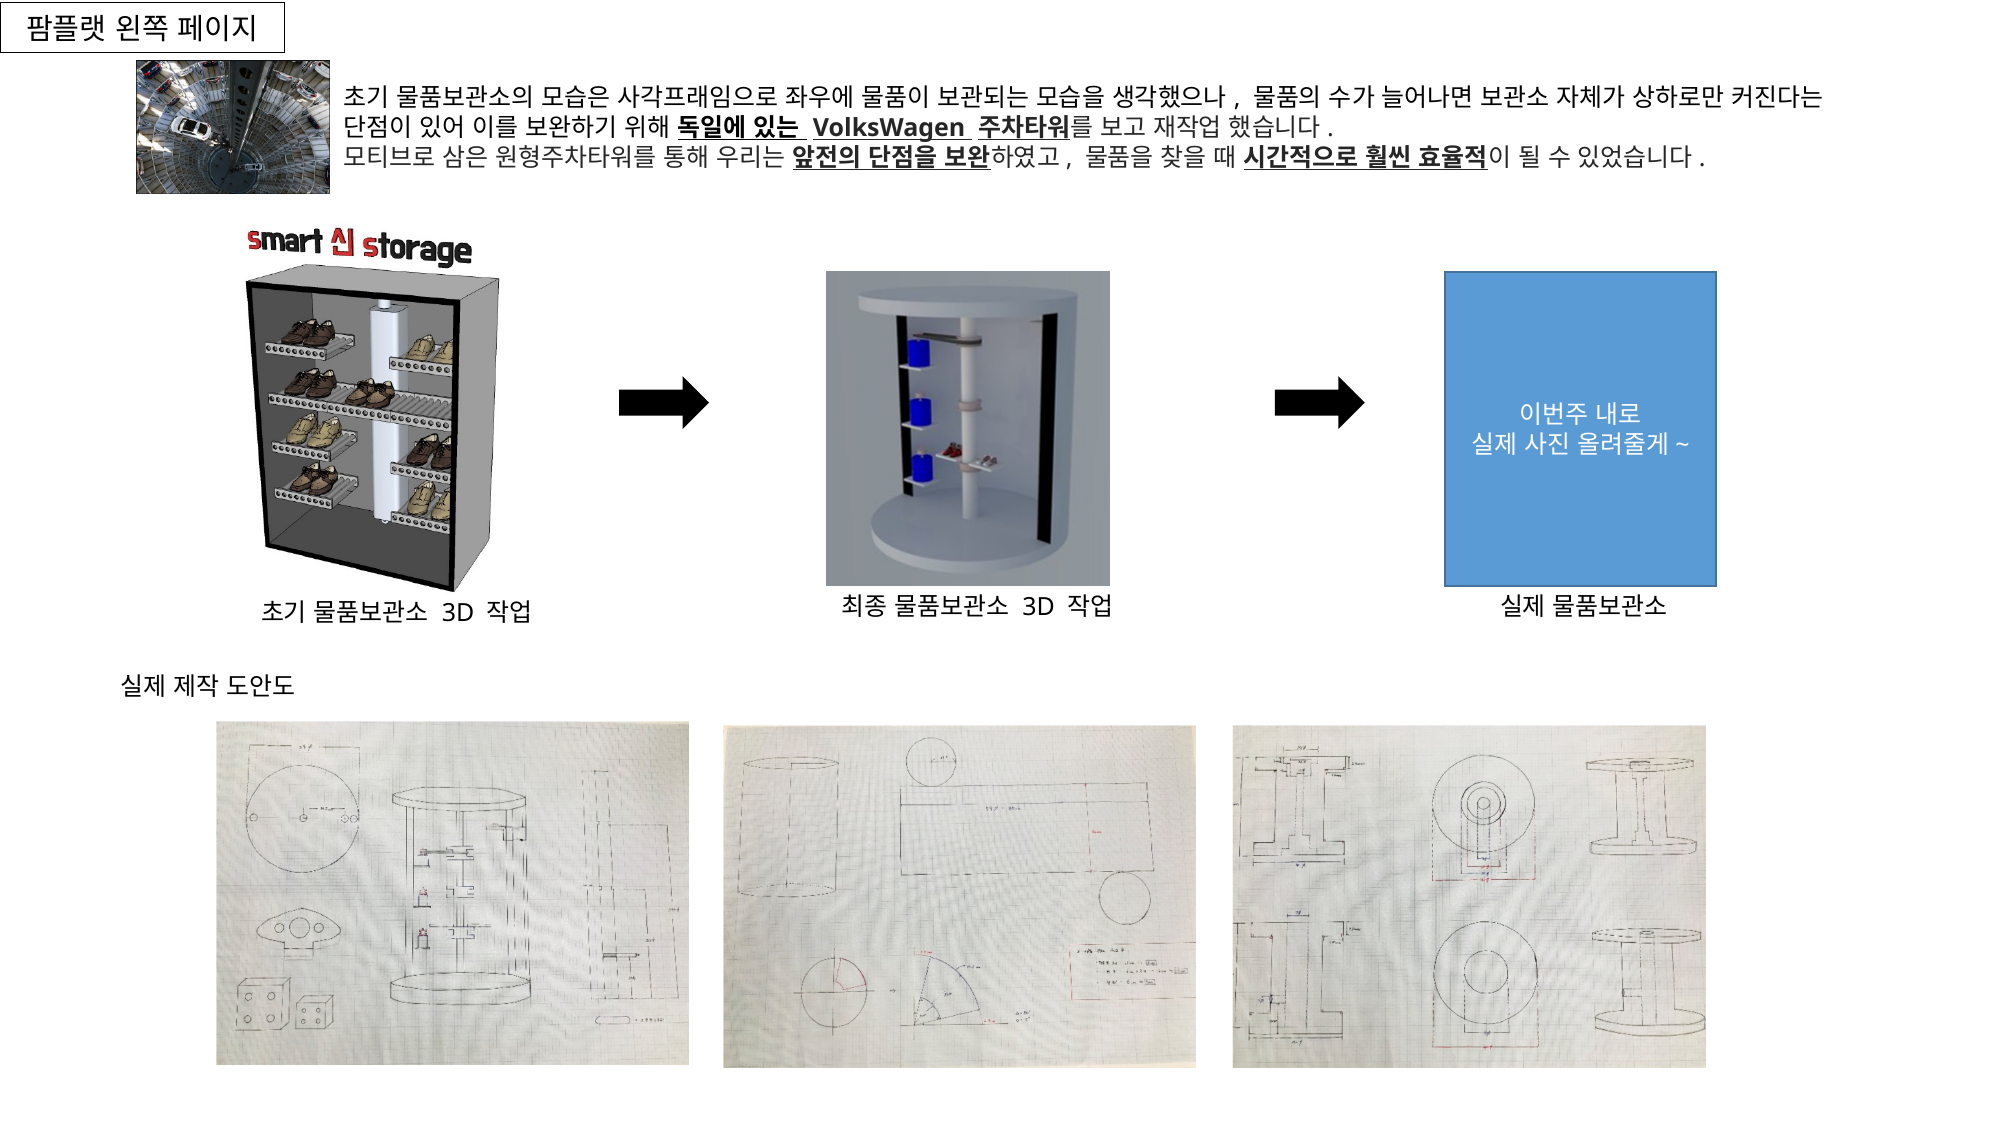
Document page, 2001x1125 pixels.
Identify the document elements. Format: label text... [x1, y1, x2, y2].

text_box 최종 물품보관소 3D 작업 [826, 582, 1158, 628]
text_box 초기 물품보관소의 모습은 사각프래임으로 좌우에 물품이 보관되는 모습을 생각했으나, 물품의 수가 늘어나면 보관소 자체가 상하로만 커진다는 단점이 있어 이를 보완하기 위해 독일에 있는 VolksWagen 주차타워를 보고 재작업 했습니다. 모티브로 삼은 원형주차타워를 통해 우리는 앞전의 단점을 보완하였고, 물품을 찾을 때 시간적으로 훨씬 효율적이 될 수 있었습니다. [330, 74, 1853, 179]
text_box [1274, 376, 1365, 429]
text_box 이번주 내로 실제 사진 올려줄게~ [1444, 271, 1717, 587]
picture [136, 60, 330, 195]
picture [217, 656, 689, 1125]
picture [826, 271, 1110, 586]
text_box 실제 제작 도안도 [105, 662, 281, 708]
picture [224, 221, 528, 601]
text_box [619, 376, 710, 429]
picture [724, 660, 1196, 1125]
text_box 초기 물품보관소 3D 작업 [246, 589, 577, 635]
text_box 팜플랫 왼쪽 페이지 [0, 2, 285, 53]
text_box 실제 물품보관소 [1485, 582, 1706, 628]
picture [1233, 660, 1706, 1125]
